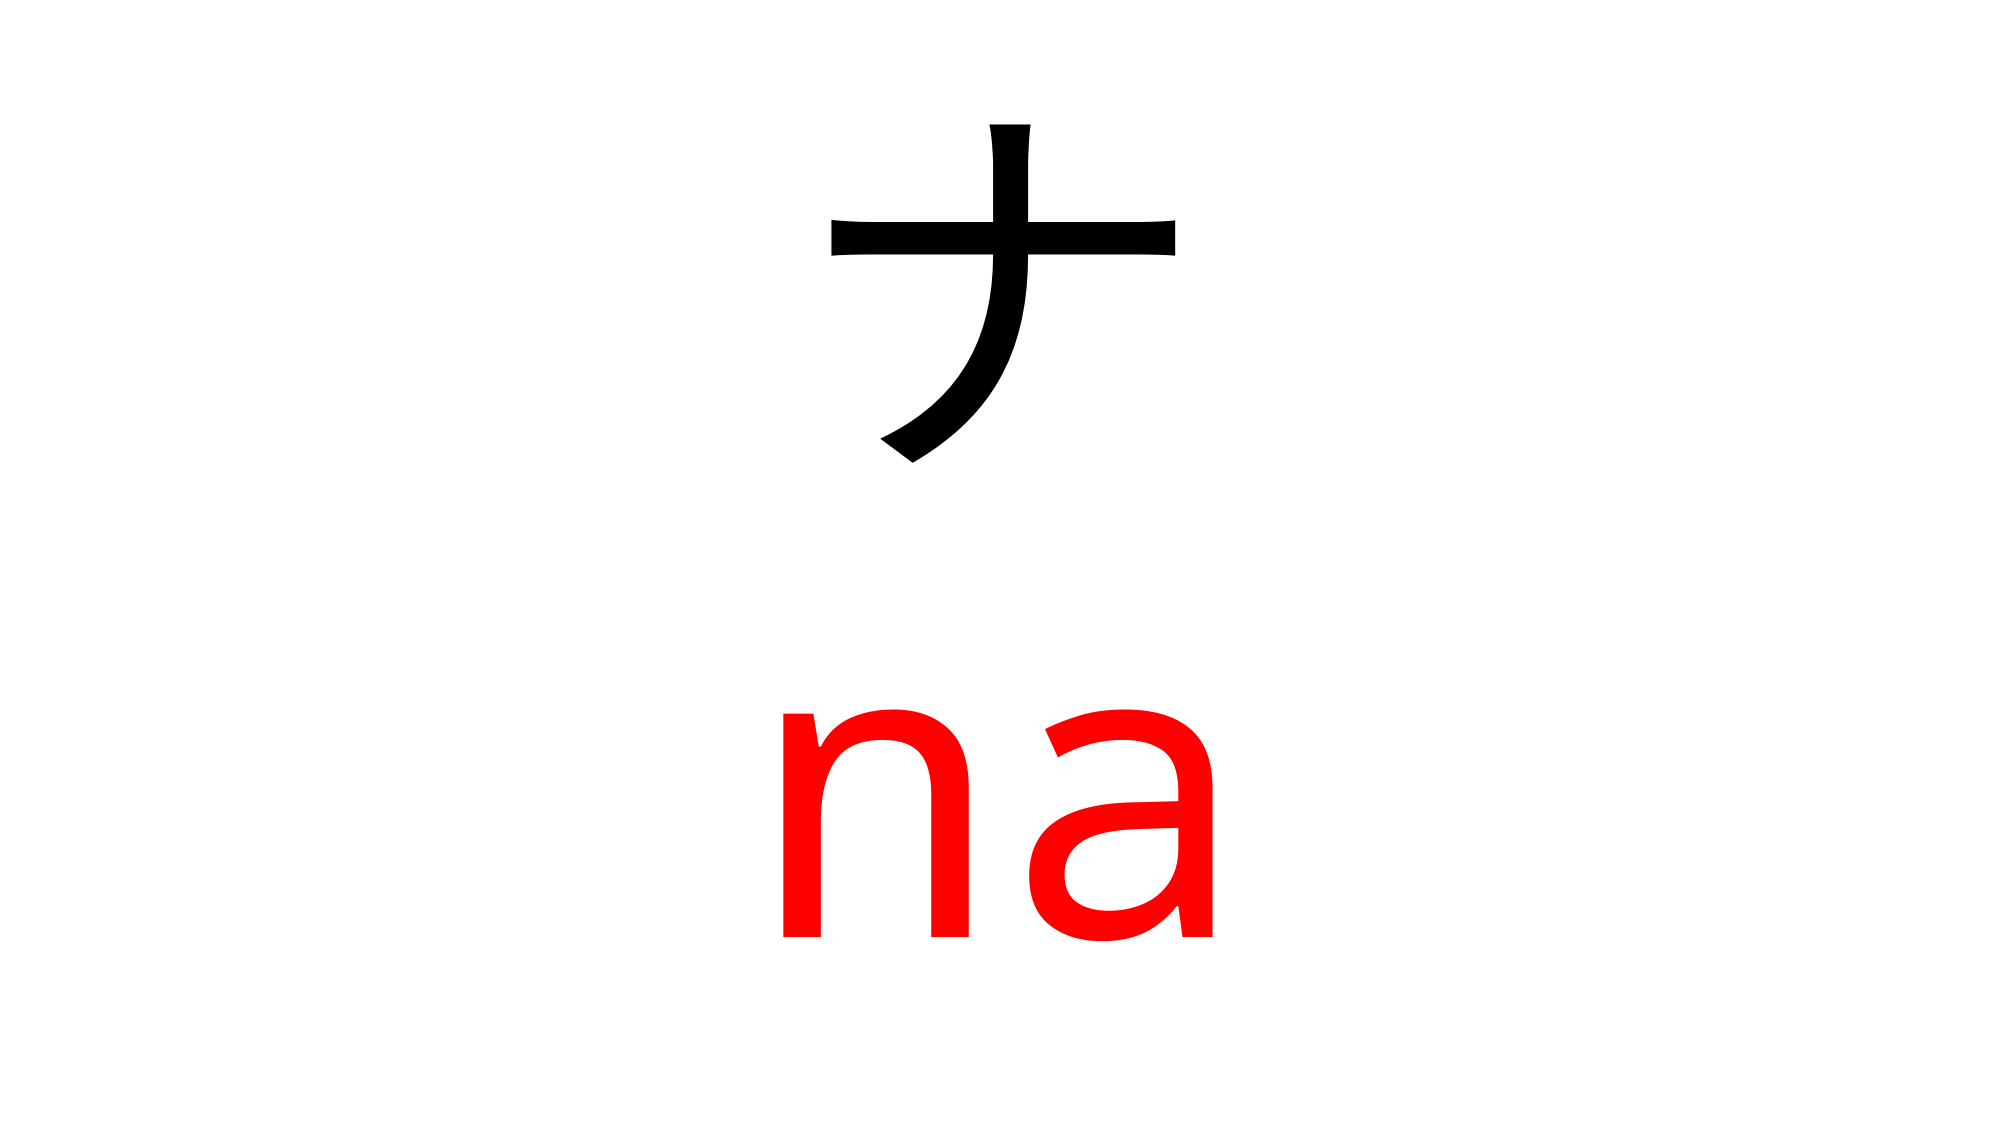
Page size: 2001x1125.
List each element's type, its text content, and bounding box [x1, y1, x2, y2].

text_box na [249, 562, 1750, 1036]
title ナ [249, 71, 1750, 545]
